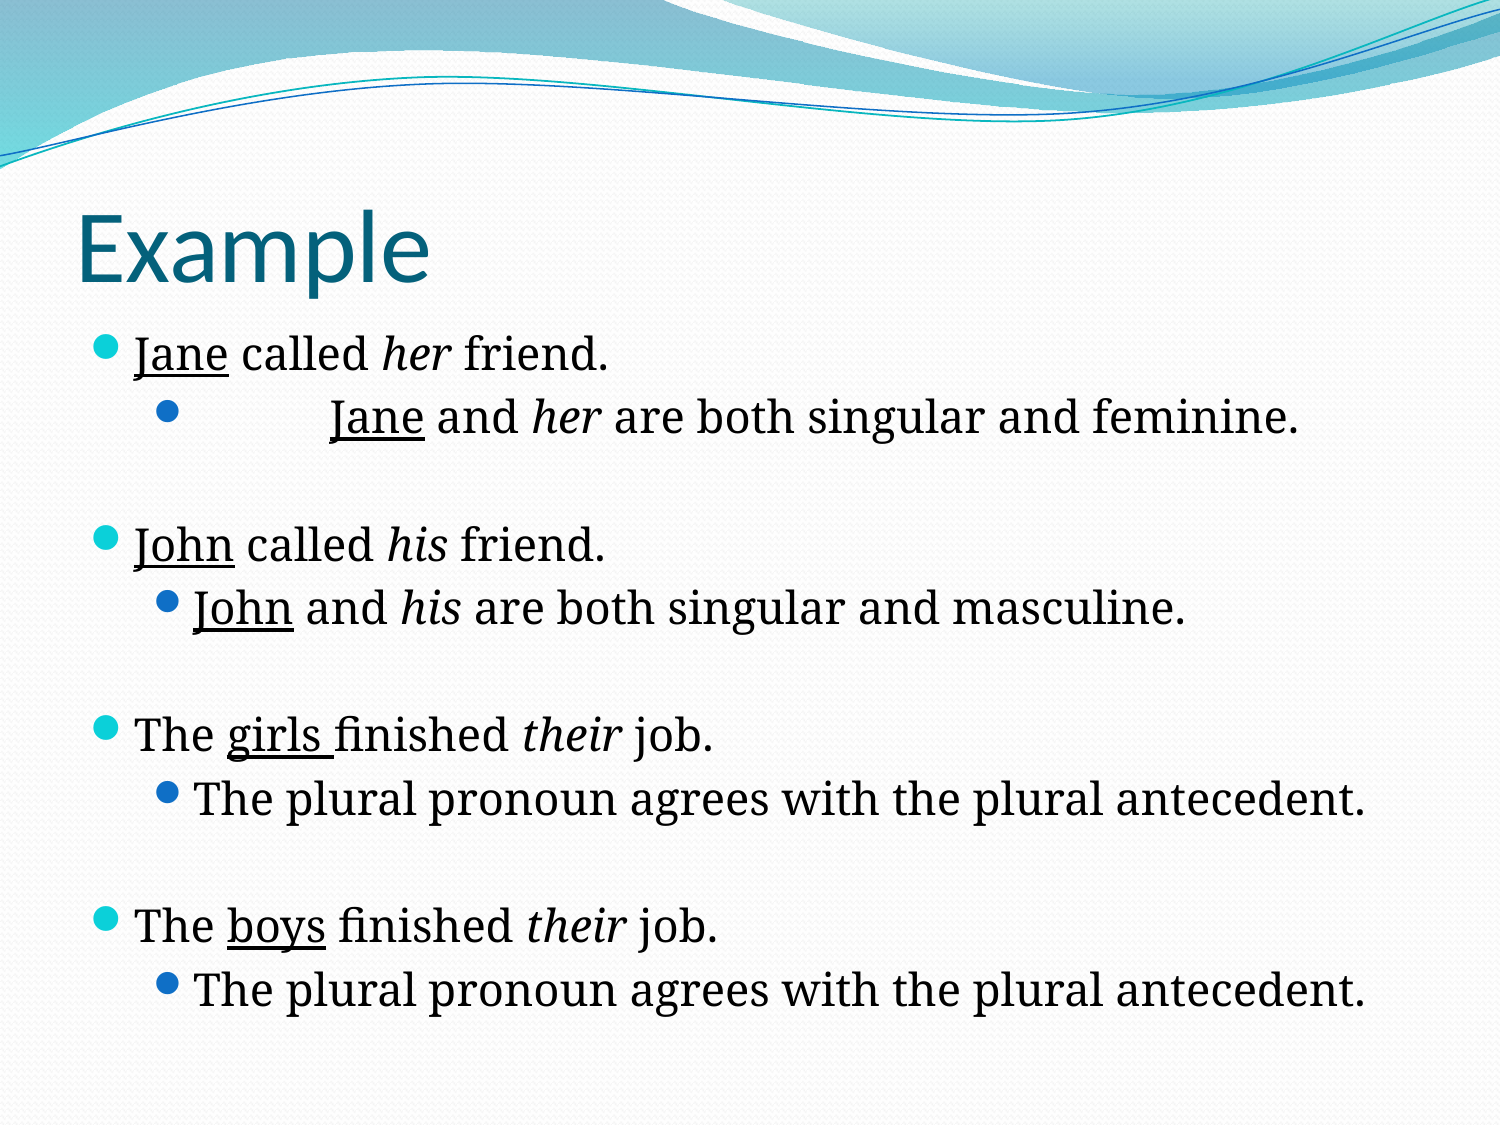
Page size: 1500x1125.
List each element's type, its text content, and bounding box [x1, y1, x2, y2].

list Jane called her friend. Jane and her are both singular and feminine. John called his friend. John and his are both singular and masculine. The girls finished their job. The plural pronoun agrees with the plural antecedent. The boys finished their job. The plural pronoun agrees with the plural antecedent. [75, 317, 1425, 1038]
title Example [75, 115, 1425, 303]
